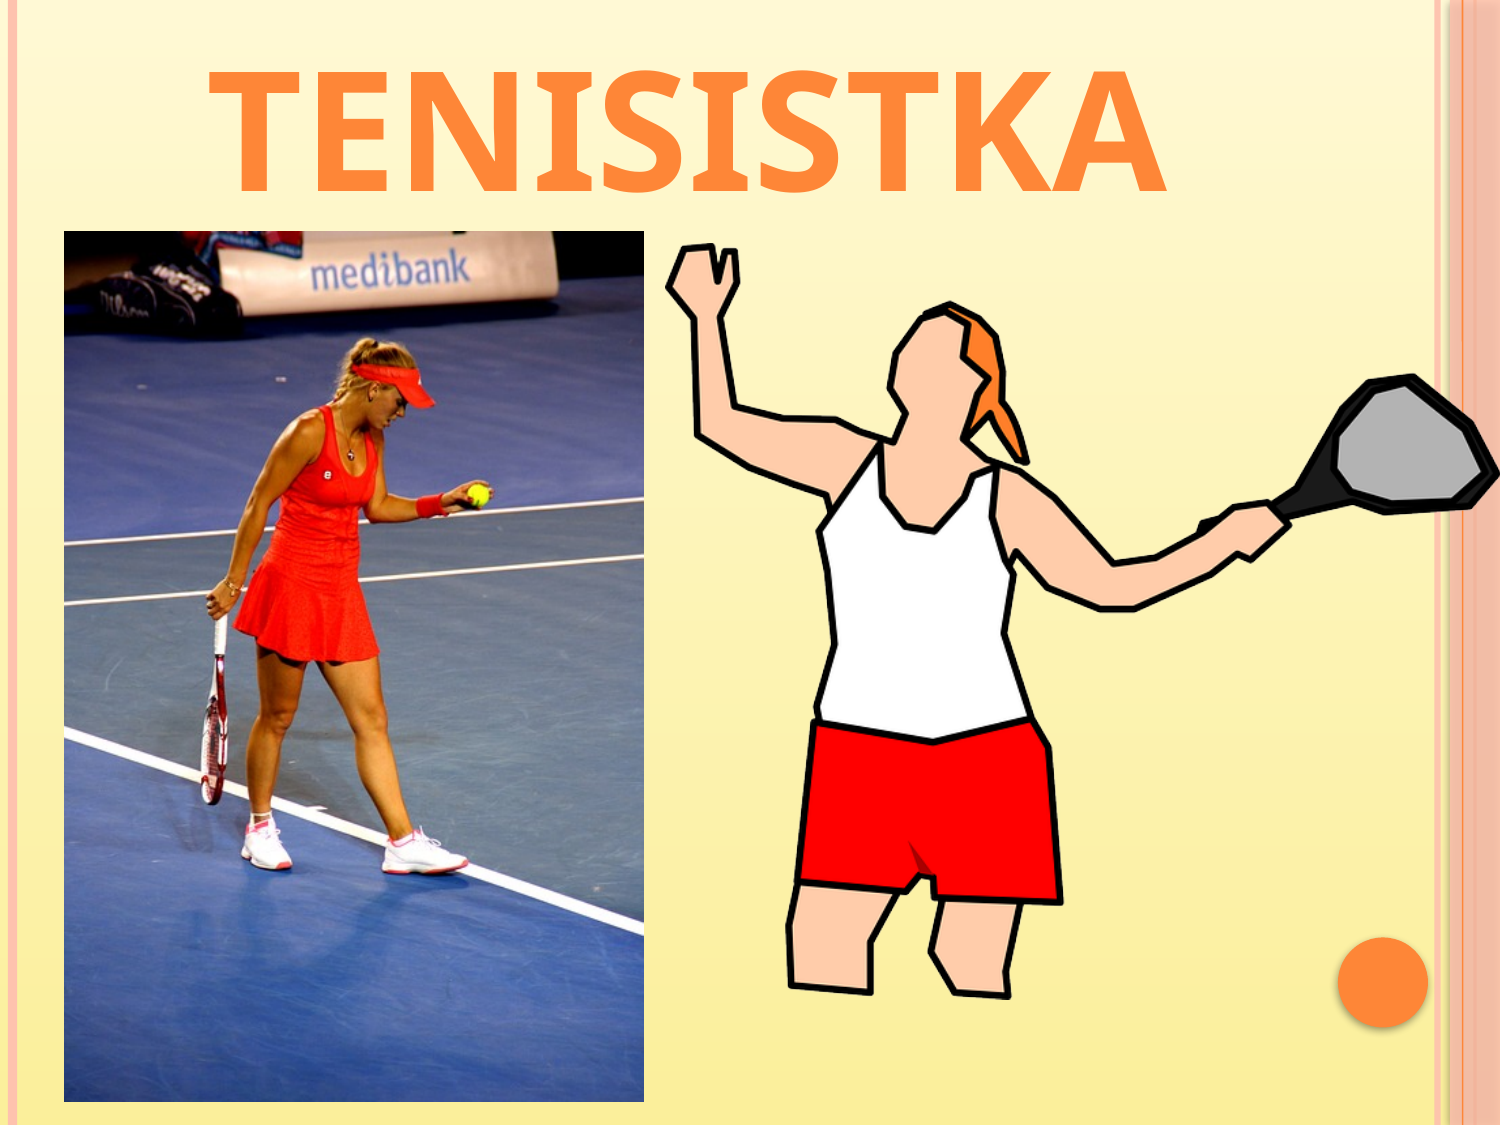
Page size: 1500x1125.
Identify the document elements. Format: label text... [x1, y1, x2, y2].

picture [665, 243, 1500, 1000]
title TENISISTKA [75, 45, 1300, 233]
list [64, 231, 645, 1102]
